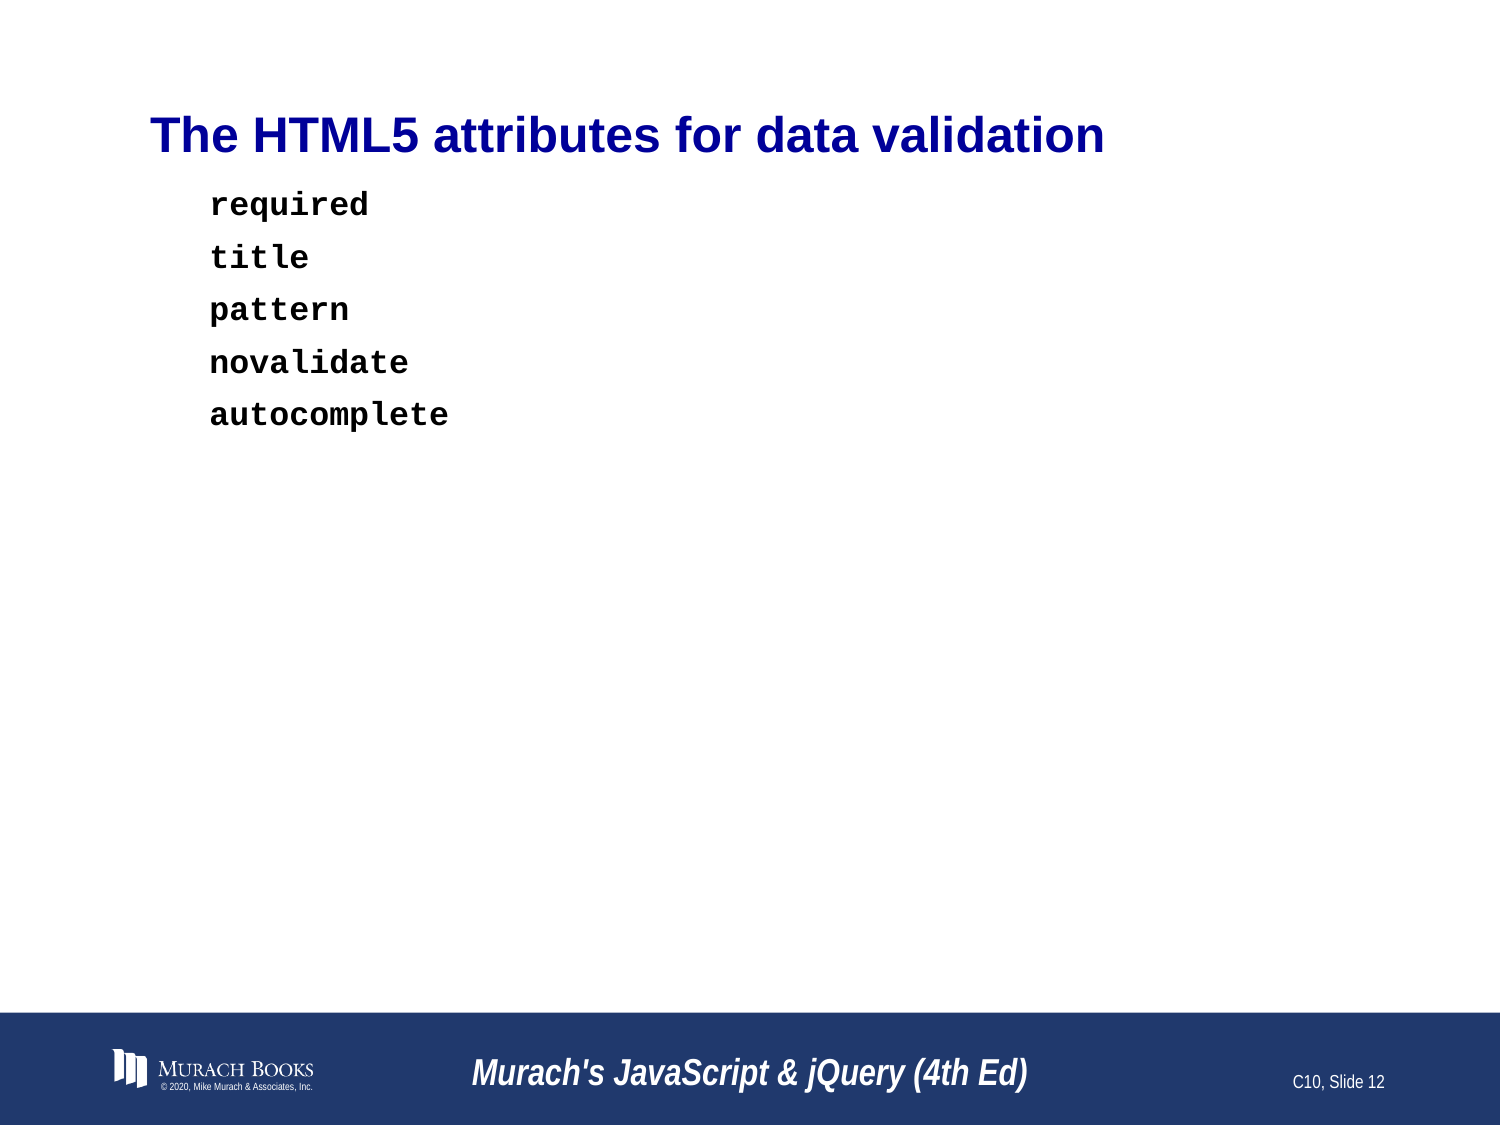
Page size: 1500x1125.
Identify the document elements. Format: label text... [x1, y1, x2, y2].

slide_number C10, Slide 12 [1087, 1025, 1400, 1100]
title The HTML5 attributes for data validation [150, 102, 1350, 164]
list required title pattern novalidate autocomplete [137, 174, 1350, 975]
footer © 2020, Mike Murach & Associates, Inc. [12, 1025, 463, 1100]
slide_number Murach's JavaScript & jQuery (4th Ed) [463, 1025, 1050, 1100]
